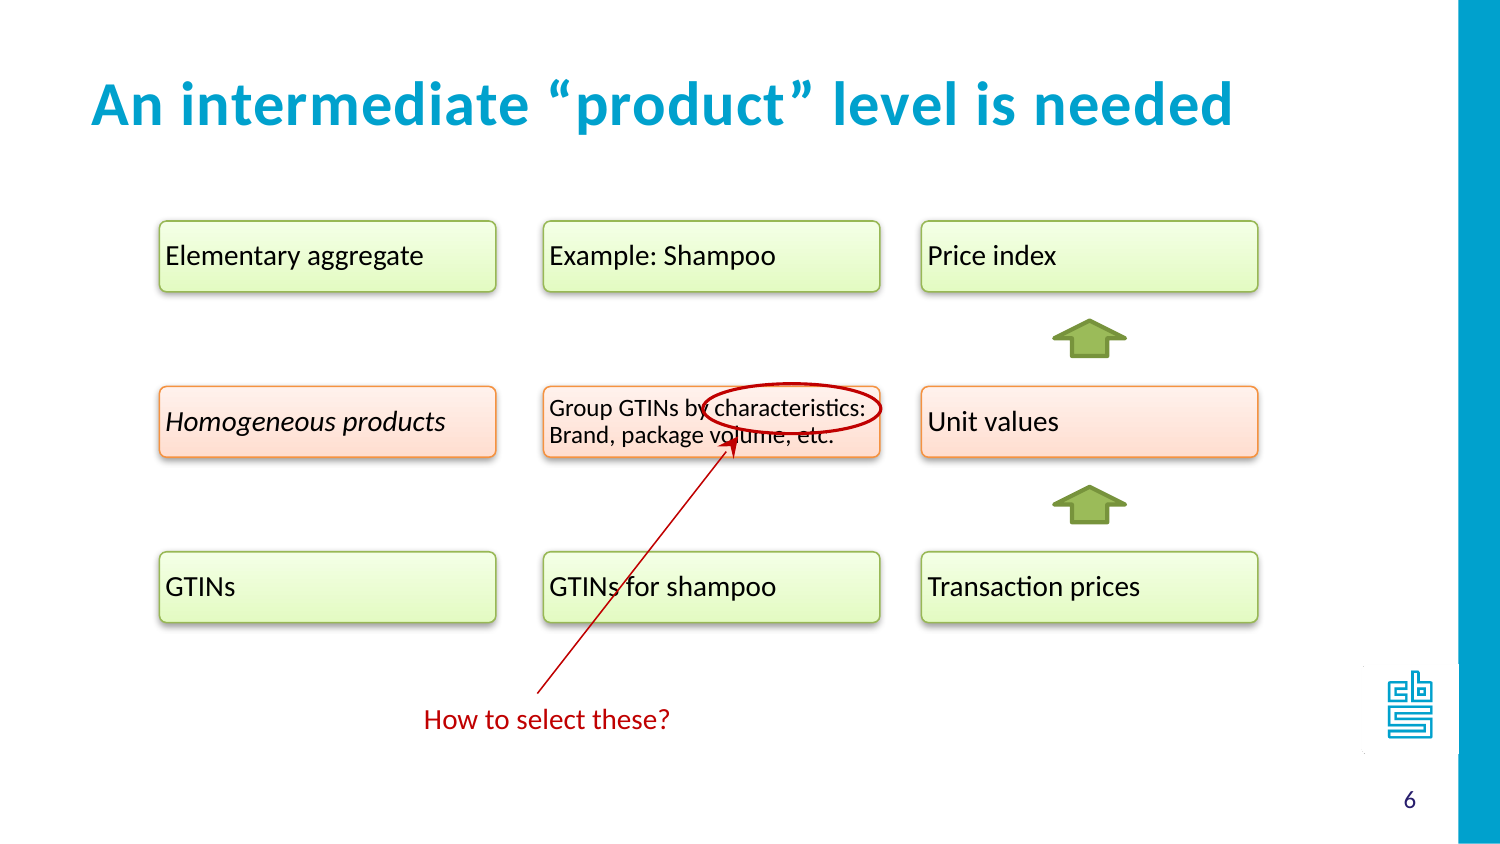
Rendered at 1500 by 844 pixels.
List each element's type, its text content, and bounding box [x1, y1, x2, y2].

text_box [921, 220, 1259, 293]
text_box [543, 386, 881, 458]
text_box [921, 386, 1259, 458]
picture [1361, 664, 1458, 754]
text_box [159, 220, 497, 293]
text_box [159, 386, 497, 458]
list An intermediate “product” level is needed [76, 55, 1329, 139]
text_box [921, 551, 1259, 623]
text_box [537, 436, 739, 694]
text_box [1052, 484, 1128, 525]
text_box How to select these? [409, 693, 687, 744]
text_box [159, 551, 497, 623]
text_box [743, 551, 881, 623]
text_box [543, 220, 881, 293]
text_box [1052, 318, 1128, 359]
slide_number 6 [1361, 772, 1459, 826]
